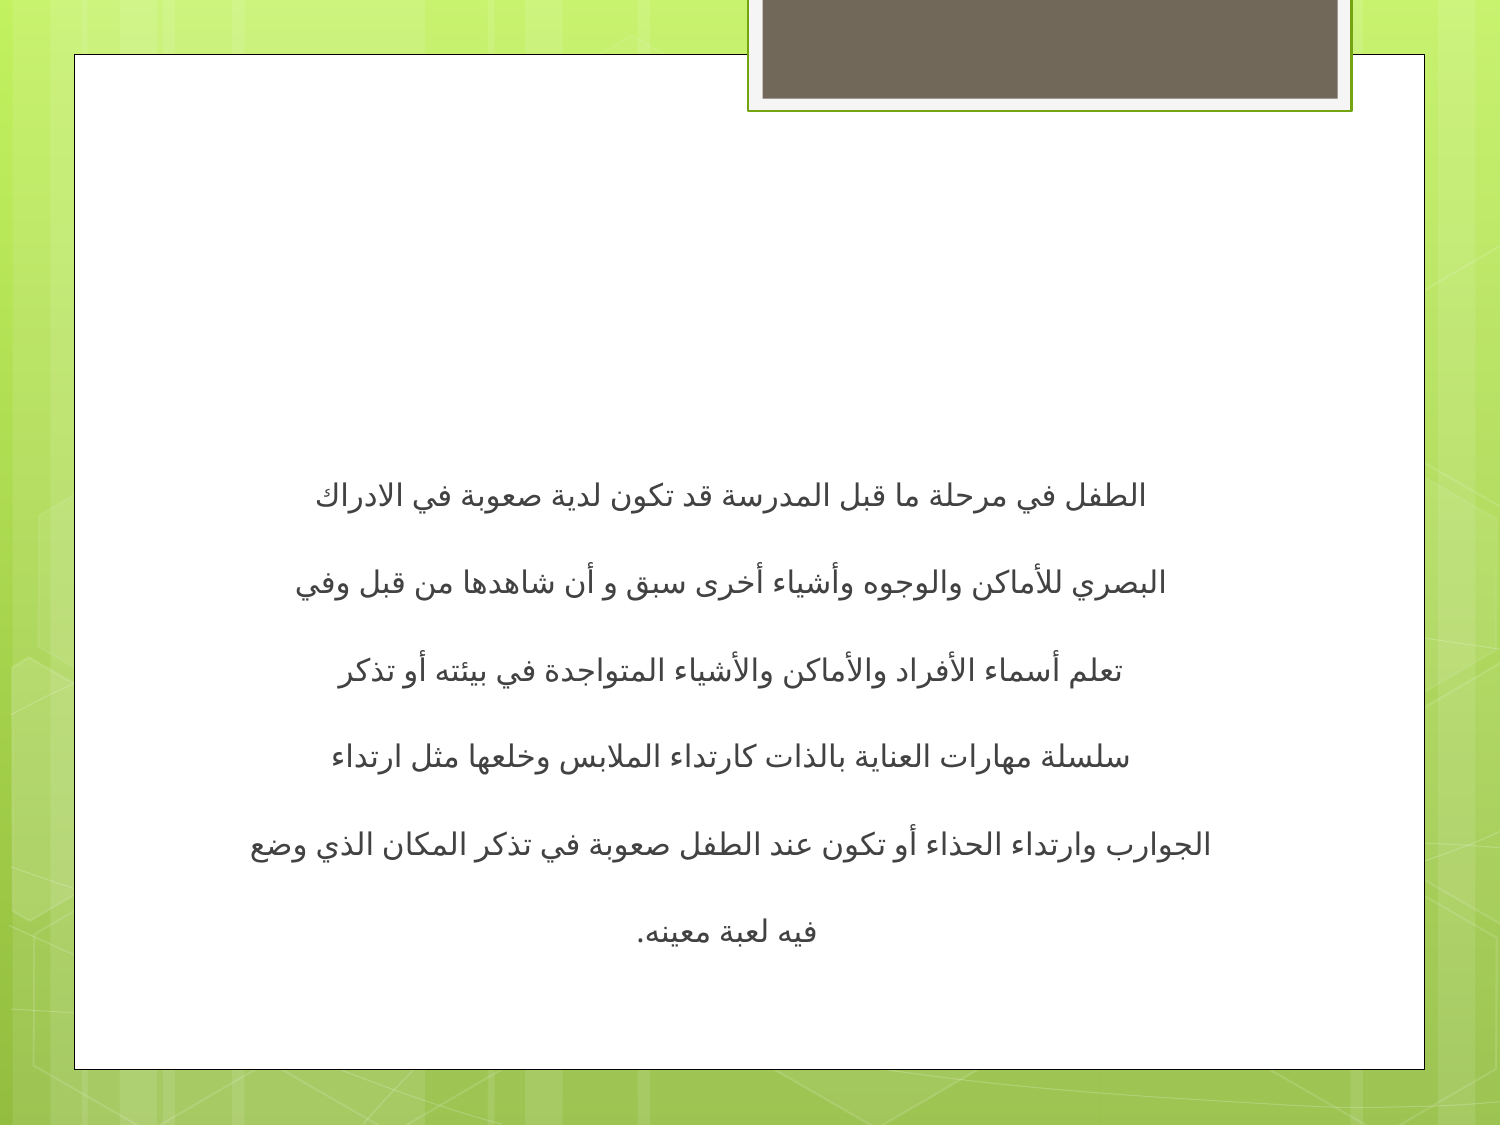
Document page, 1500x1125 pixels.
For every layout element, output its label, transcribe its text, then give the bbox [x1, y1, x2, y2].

list الطفل في مرحلة ما قبل المدرسة قد تكون لدية صعوبة في الادراك البصري للأماكن والوجوه وأشياء أخرى سبق و أن شاهدها من قبل وفي تعلم أسماء الأفراد والأماكن والأشياء المتواجدة في بيئته أو تذكر سلسلة مهارات العناية بالذات كارتداء الملابس وخلعها مثل ارتداء الجوارب وارتداء الحذاء أو تكون عند الطفل صعوبة في تذكر المكان الذي وضع فيه لعبة معينه. [171, 381, 1283, 957]
